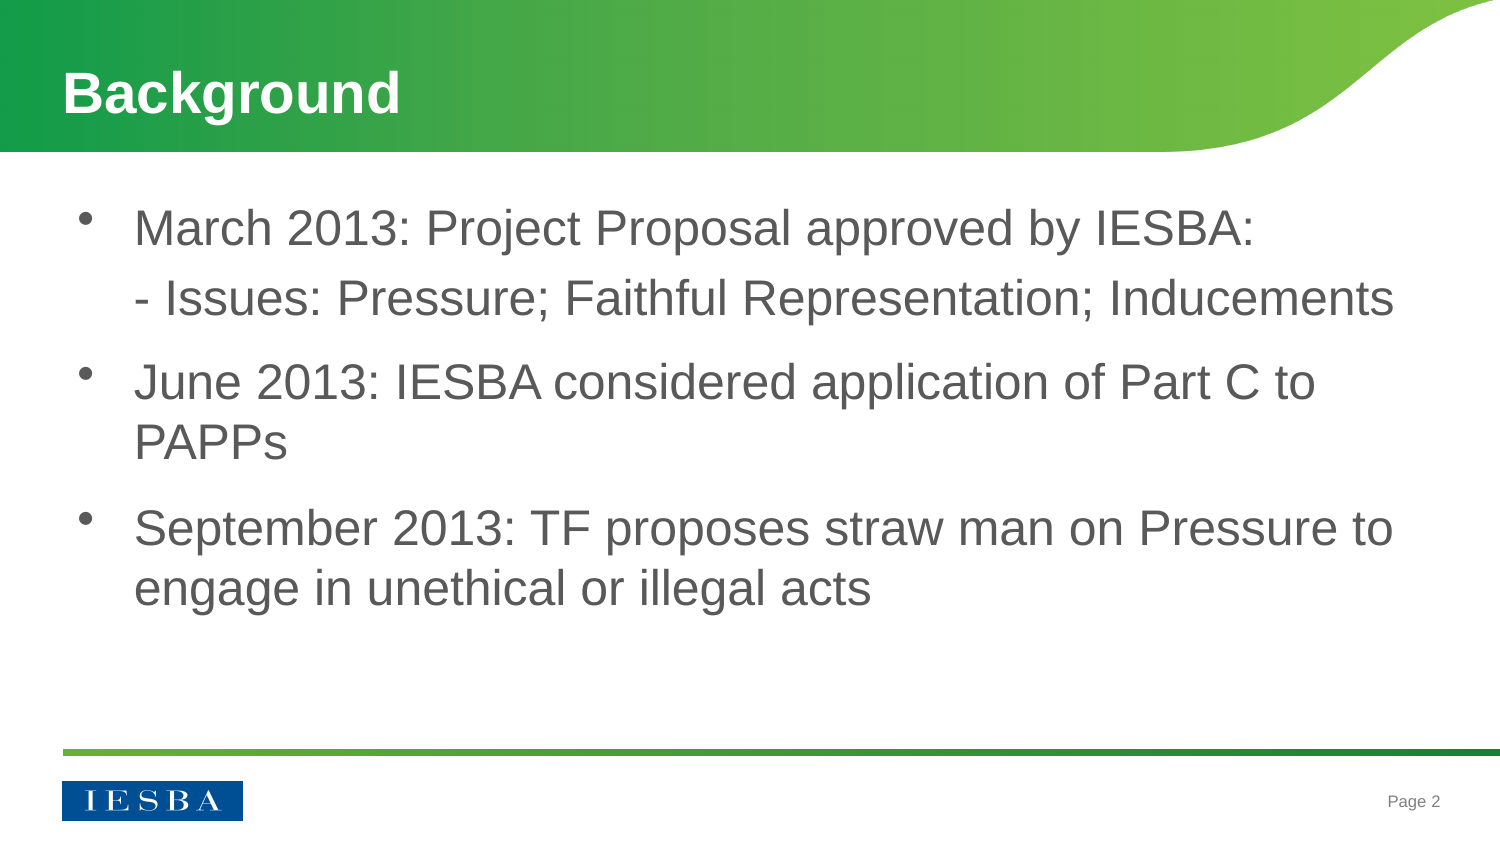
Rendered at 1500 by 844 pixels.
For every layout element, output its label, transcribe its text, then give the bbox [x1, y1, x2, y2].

list March 2013: Project Proposal approved by IESBA: - Issues: Pressure; Faithful Representation; Inducements June 2013: IESBA considered application of Part C to PAPPs September 2013: TF proposes straw man on Pressure to engage in unethical or illegal acts [62, 187, 1450, 694]
picture [0, 0, 1497, 152]
picture [62, 781, 243, 821]
title Background [62, 57, 1300, 123]
